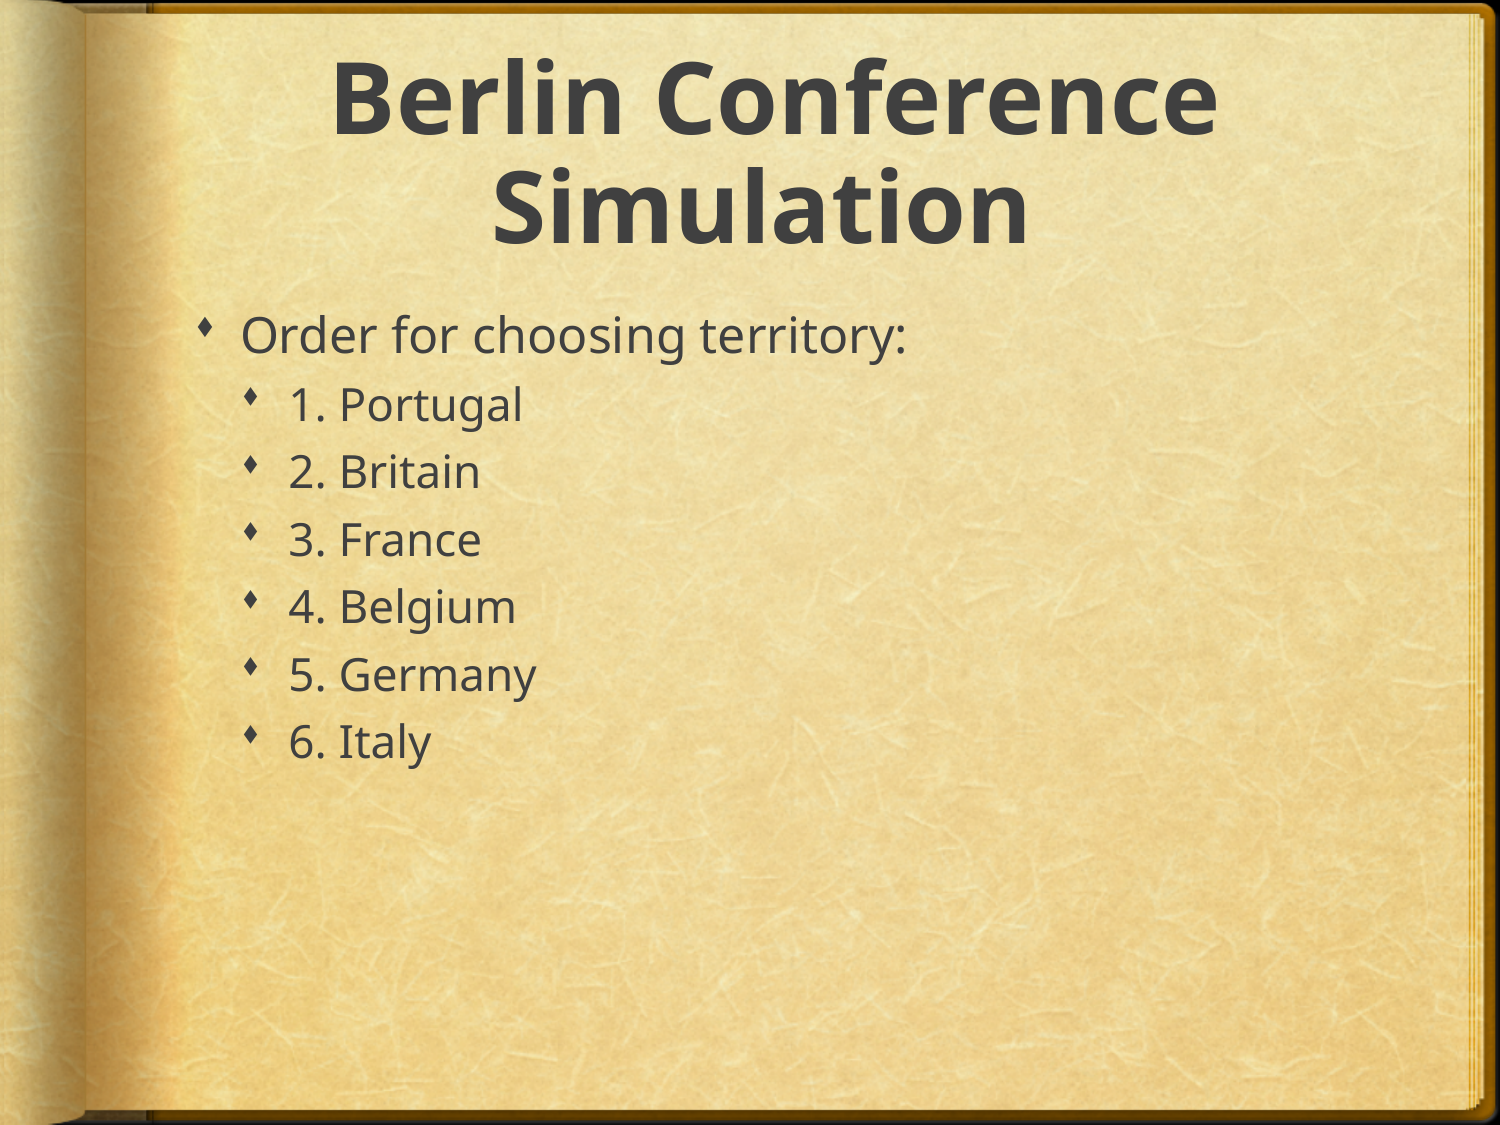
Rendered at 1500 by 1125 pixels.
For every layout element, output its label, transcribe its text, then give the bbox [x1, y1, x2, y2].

picture [0, 0, 1500, 1125]
list Order for choosing territory: 1. Portugal 2. Britain 3. France 4. Belgium 5. Germany 6. Italy [178, 295, 1372, 1005]
title Berlin Conference Simulation [178, 45, 1372, 265]
